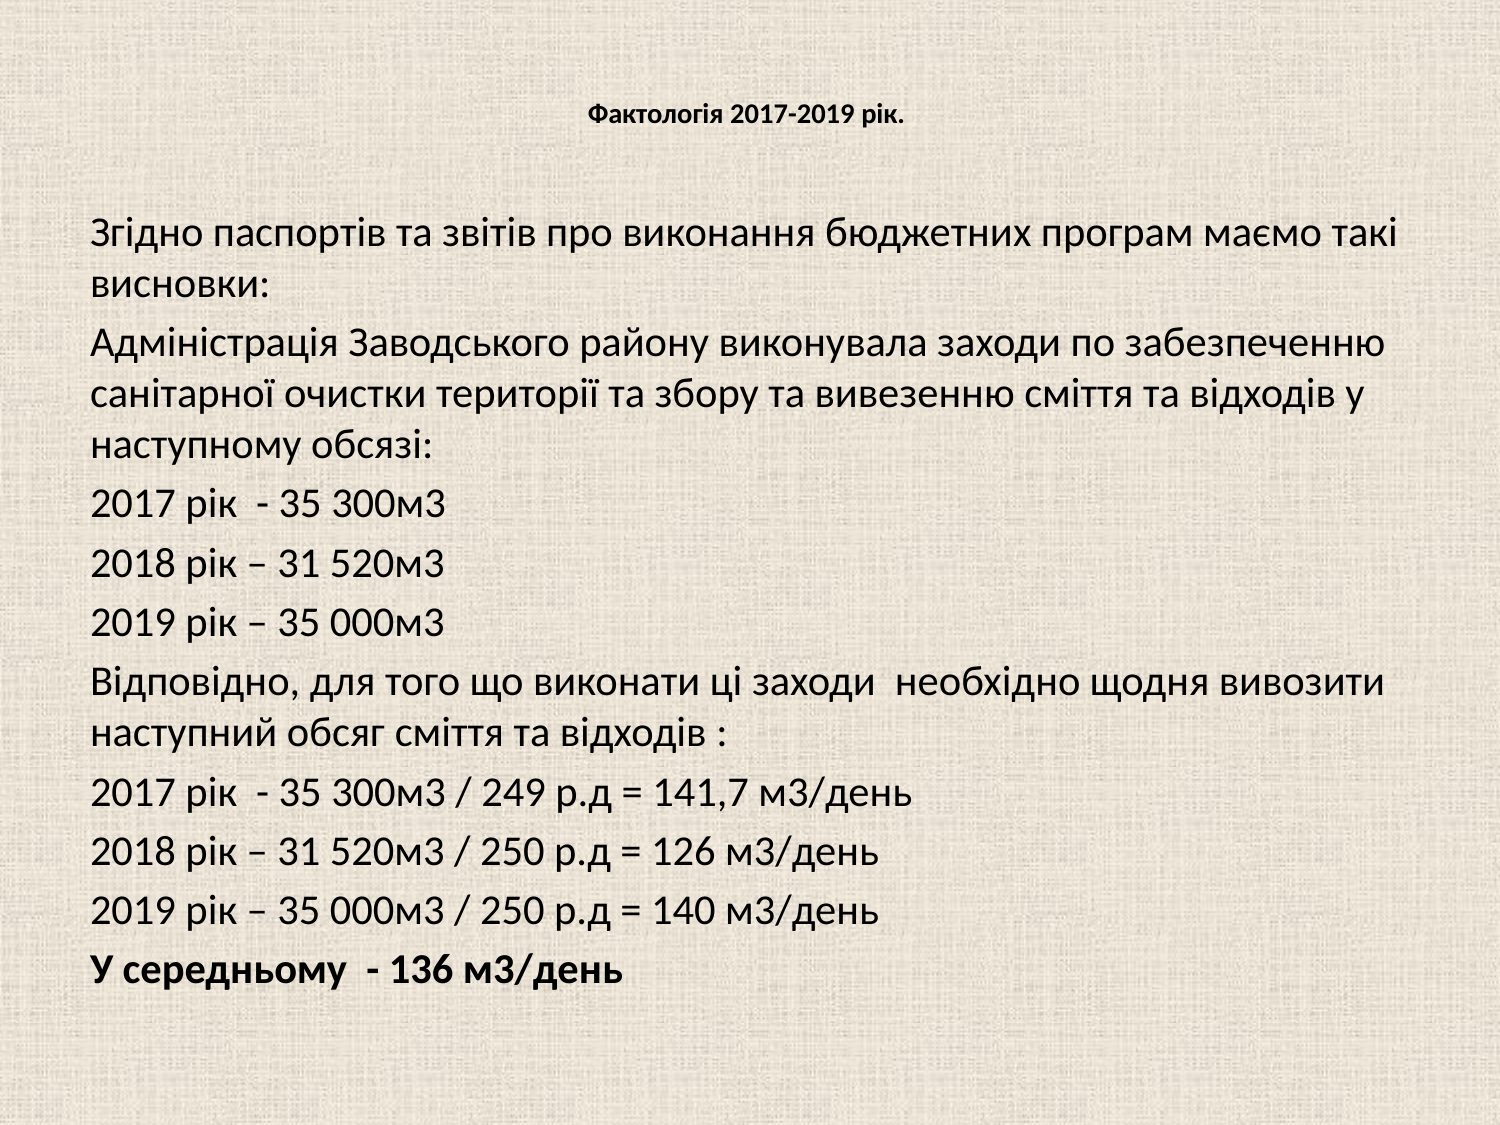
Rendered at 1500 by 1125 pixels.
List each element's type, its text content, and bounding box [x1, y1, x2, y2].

title Фактологія 2017-2019 рік. [0, 45, 1500, 138]
list Згідно паспортів та звітів про виконання бюджетних програм маємо такі висновки: Адміністрація Заводського району виконувала заходи по забезпеченню санітарної очистки території та збору та вивезенню сміття та відходів у наступному обсязі: 2017 рік - 35 300м3 2018 рік – 31 520м3 2019 рік – 35 000м3 Відповідно, для того що виконати ці заходи необхідно щодня вивозити наступний обсяг сміття та відходів : 2017 рік - 35 300м3 / 249 р.д = 141,7 м3/день 2018 рік – 31 520м3 / 250 р.д = 126 м3/день 2019 рік – 35 000м3 / 250 р.д = 140 м3/день У середньому - 136 м3/день [75, 196, 1424, 1005]
